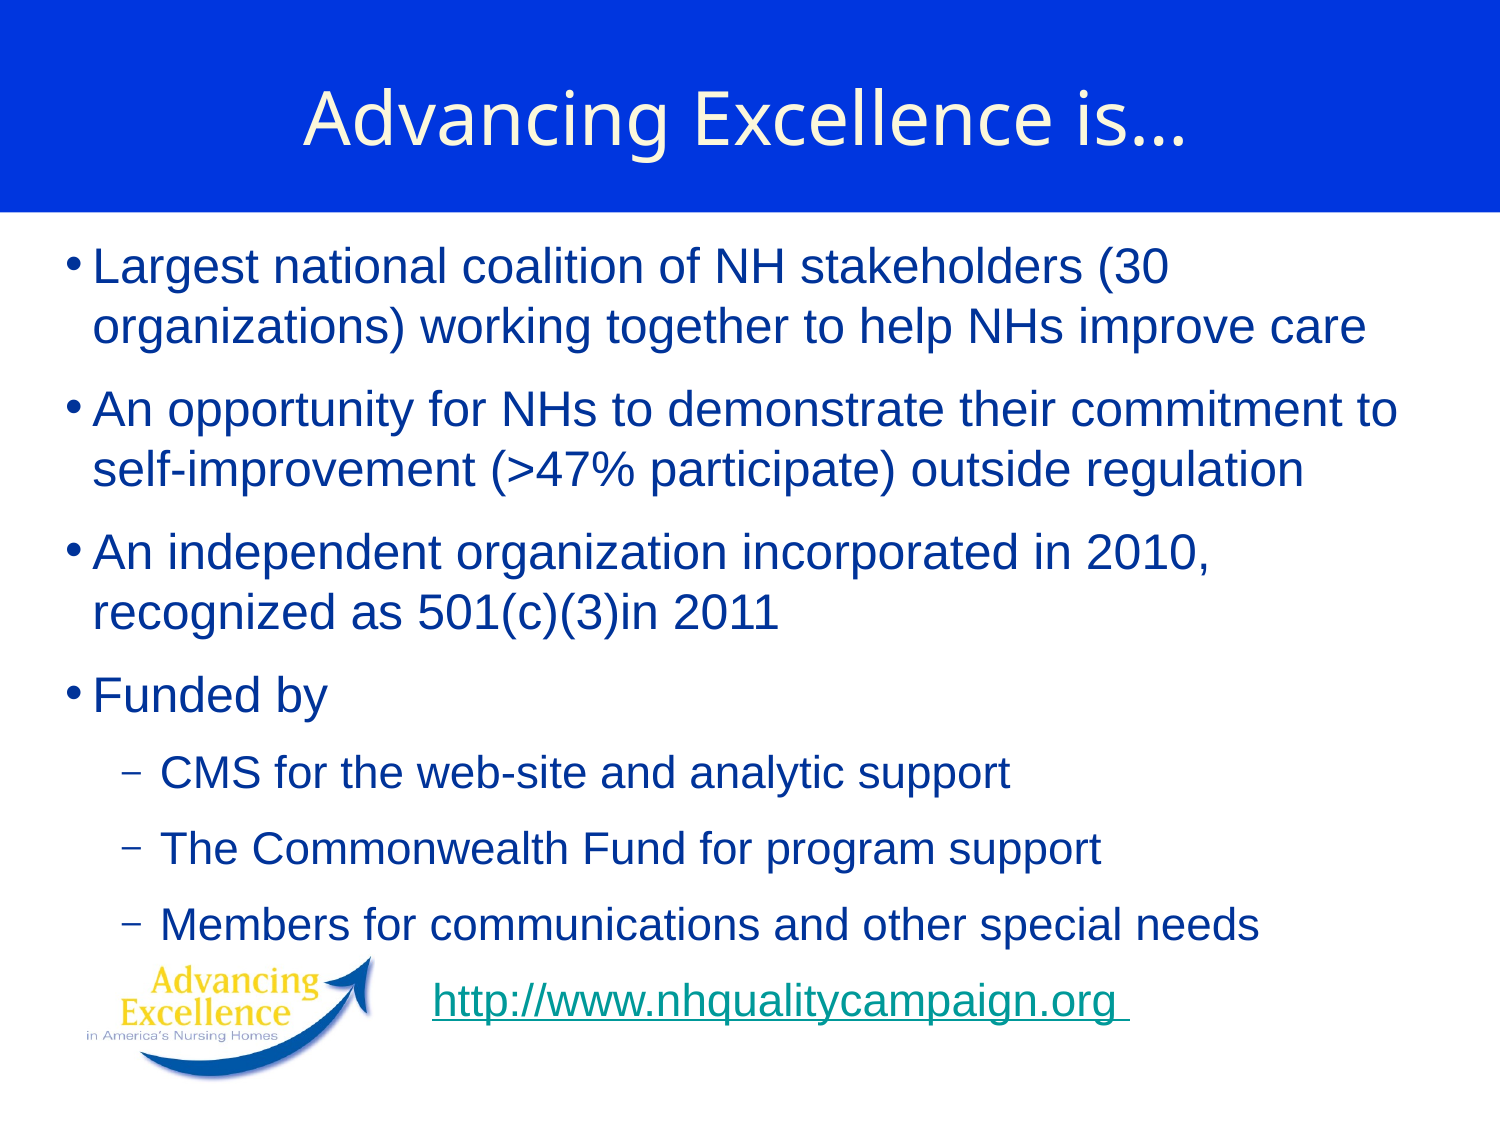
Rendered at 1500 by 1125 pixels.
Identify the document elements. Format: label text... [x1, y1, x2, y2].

picture [87, 954, 376, 1084]
list Largest national coalition of NH stakeholders (30 organizations) working together to help NHs improve care An opportunity for NHs to demonstrate their commitment to self-improvement (>47% participate) outside regulation An independent organization incorporated in 2010, recognized as 501(c)(3)in 2011 Funded by CMS for the web-site and analytic support The Commonwealth Fund for program support Members for communications and other special needs http://www.nhqualitycampaign.org [49, 224, 1463, 551]
title Advancing Excellence is… [0, 0, 1500, 213]
